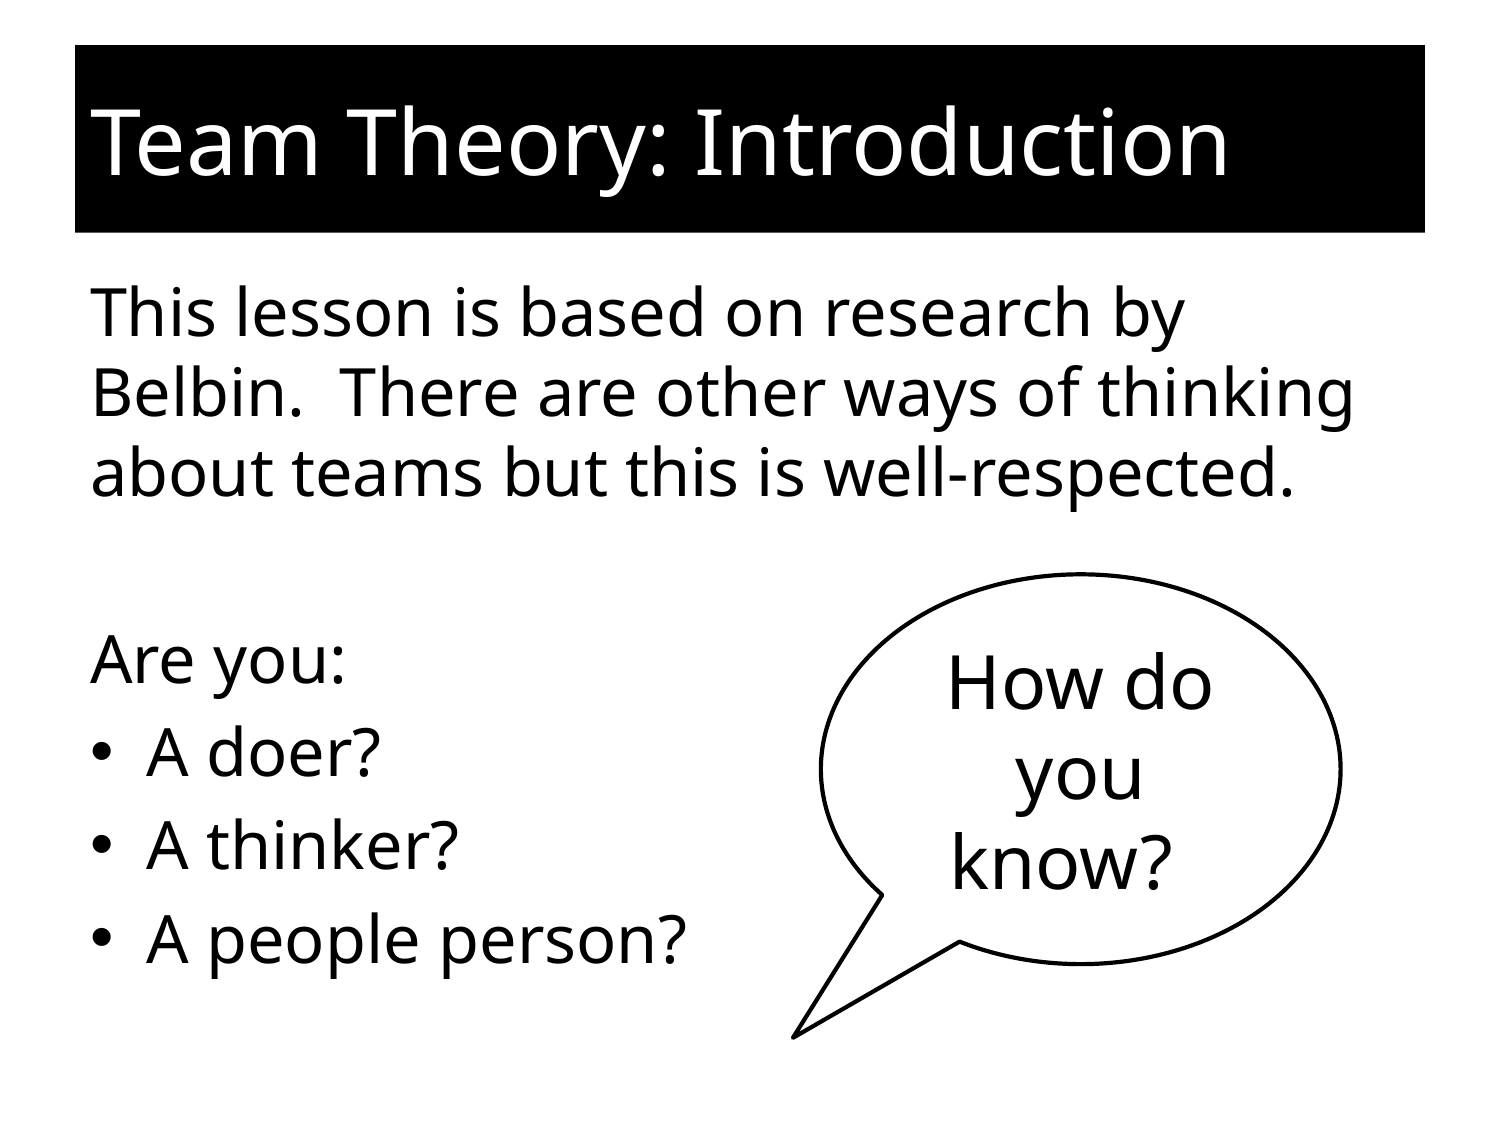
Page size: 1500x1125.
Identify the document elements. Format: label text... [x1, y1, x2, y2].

title Team Theory: Introduction [75, 45, 1425, 233]
text_box How do you know? [791, 572, 1343, 1040]
list This lesson is based on research by Belbin. There are other ways of thinking about teams but this is well-respected. Are you: A doer? A thinker? A people person? [75, 262, 1425, 1005]
